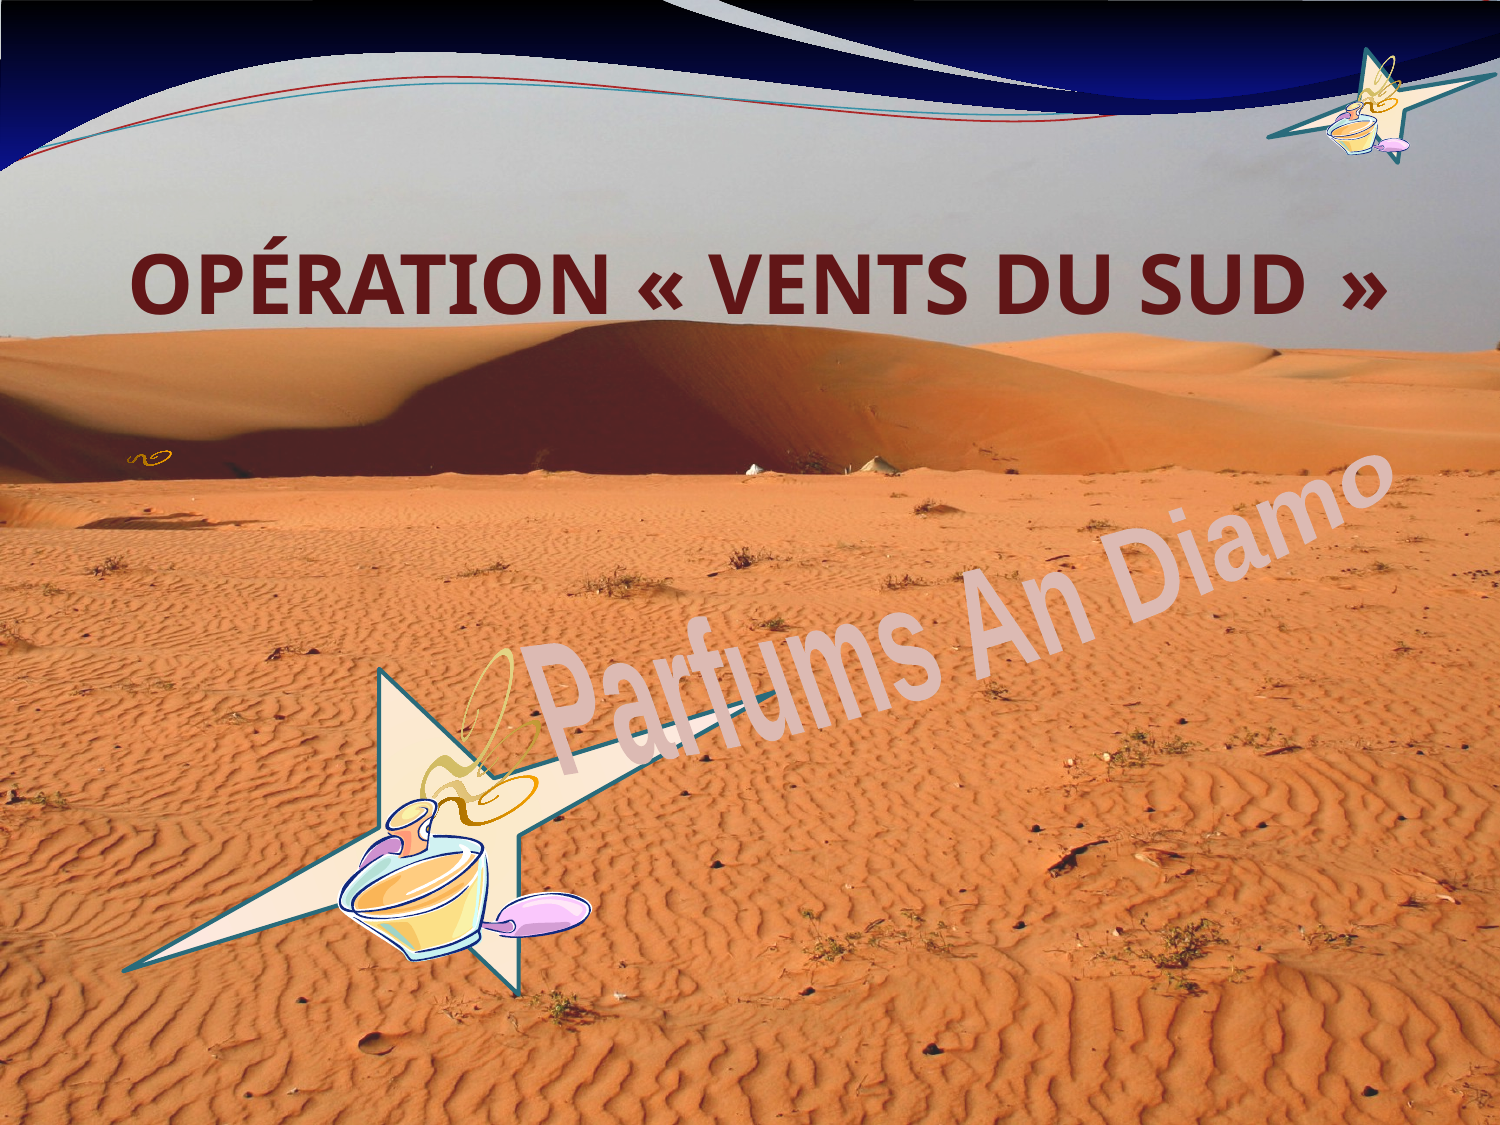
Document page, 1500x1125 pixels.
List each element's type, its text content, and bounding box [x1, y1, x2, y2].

table_cell Cosmétiques [83, 487, 1417, 1026]
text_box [93, 490, 1407, 1010]
title Opération « Vents du Sud » [106, 175, 1394, 338]
